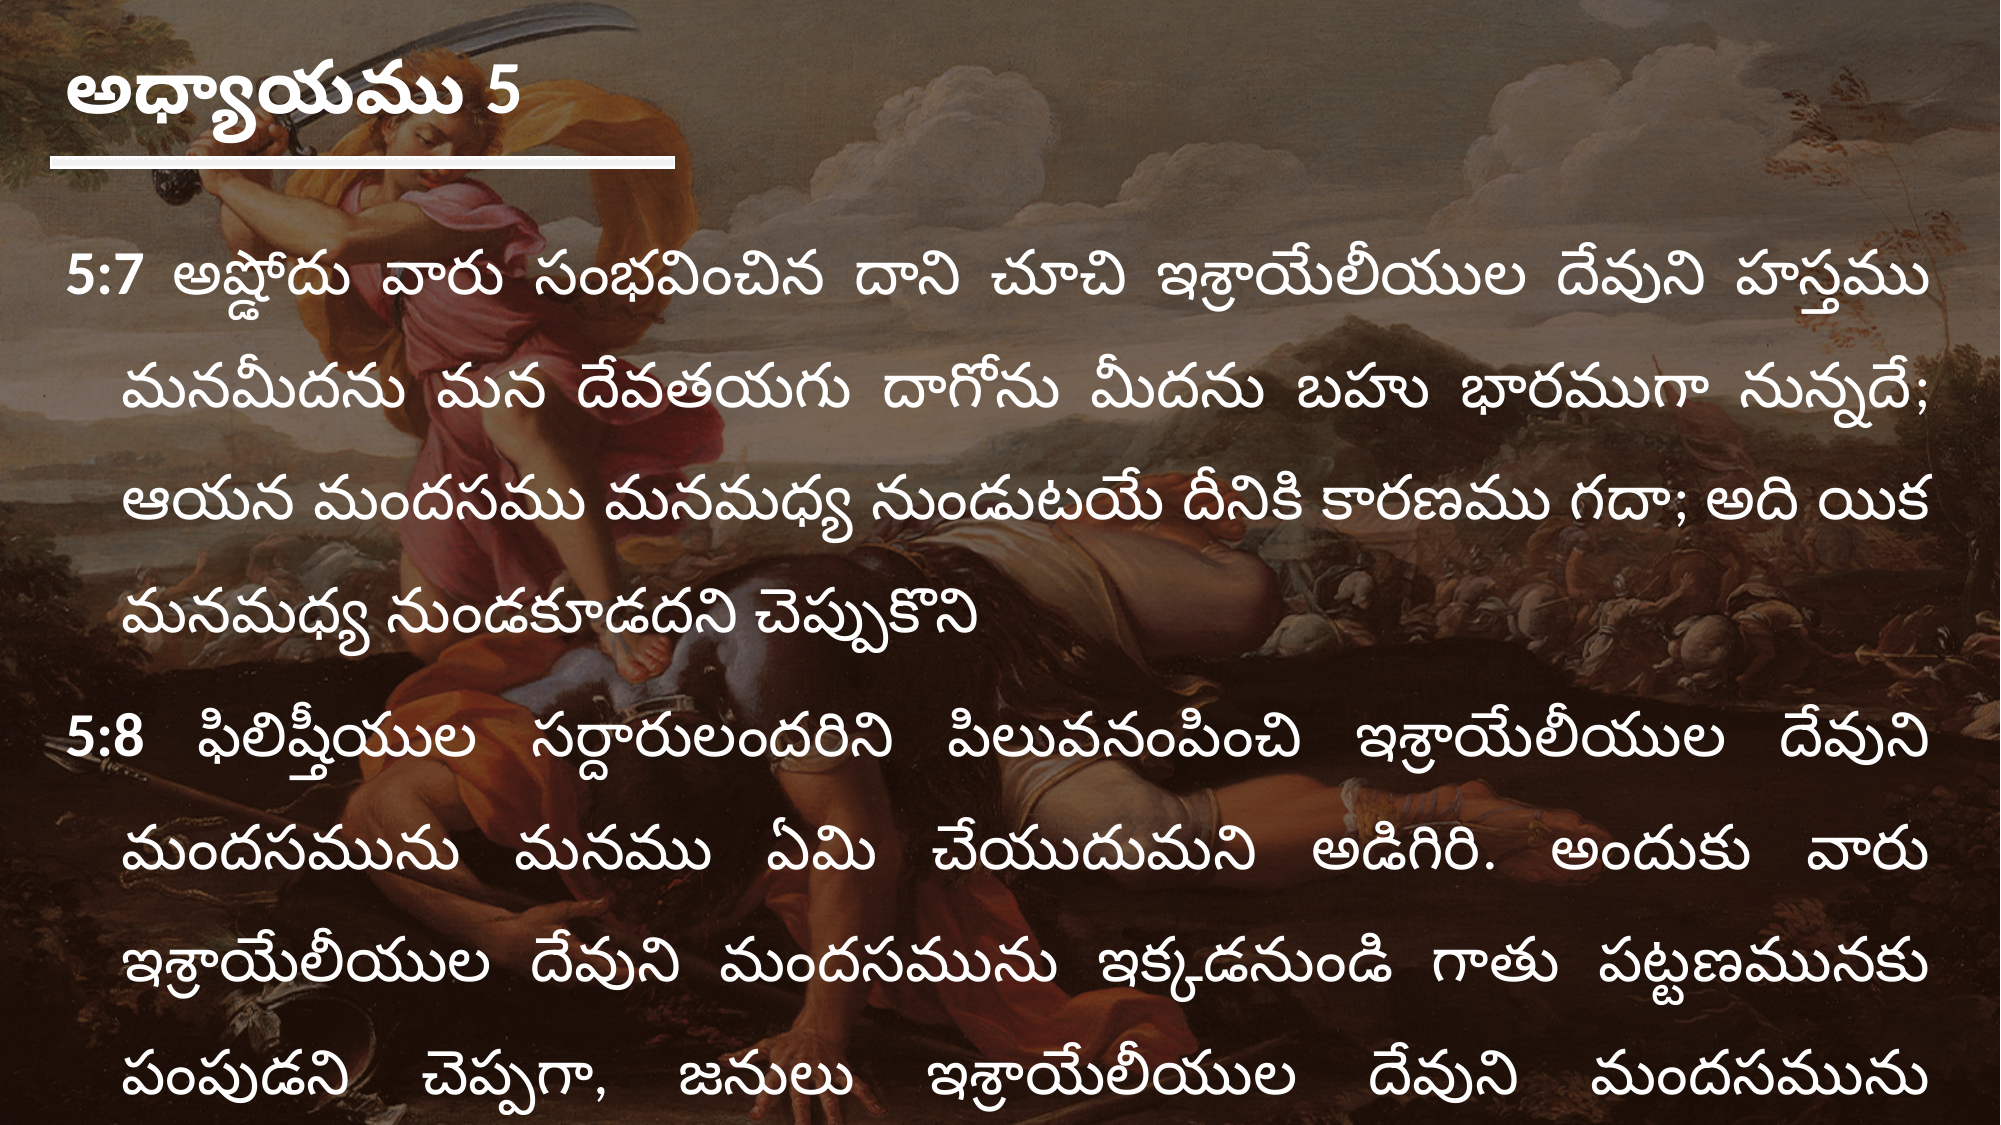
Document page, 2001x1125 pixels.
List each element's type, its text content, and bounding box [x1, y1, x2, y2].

list 5:7 అష్డోదు వారు సంభవించిన దాని చూచి ఇశ్రాయేలీయుల దేవుని హస్తము మనమీదను మన దేవతయగు దాగోను మీదను బహు భారముగా నున్నదే; ఆయన మందసము మనమధ్య నుండుటయే దీనికి కారణము గదా; అది యిక మనమధ్య నుండకూడదని చెప్పుకొని 5:8 ఫిలిష్తీయుల సర్దారులందరిని పిలువనంపించి ఇశ్రాయేలీయుల దేవుని మందసమును మనము ఏమి చేయుదుమని అడిగిరి. అందుకు వారు ఇశ్రాయేలీయుల దేవుని మందసమును ఇక్కడనుండి గాతు పట్టణమునకు పంపుడని చెప్పగా, జనులు ఇశ్రాయేలీయుల దేవుని మందసమును అక్కడనుండి గాతునకు మోసికొనిపోయిరి. [50, 187, 1946, 1063]
title అధ్యాయము 5 [50, 0, 1925, 167]
picture [0, 0, 2000, 1125]
